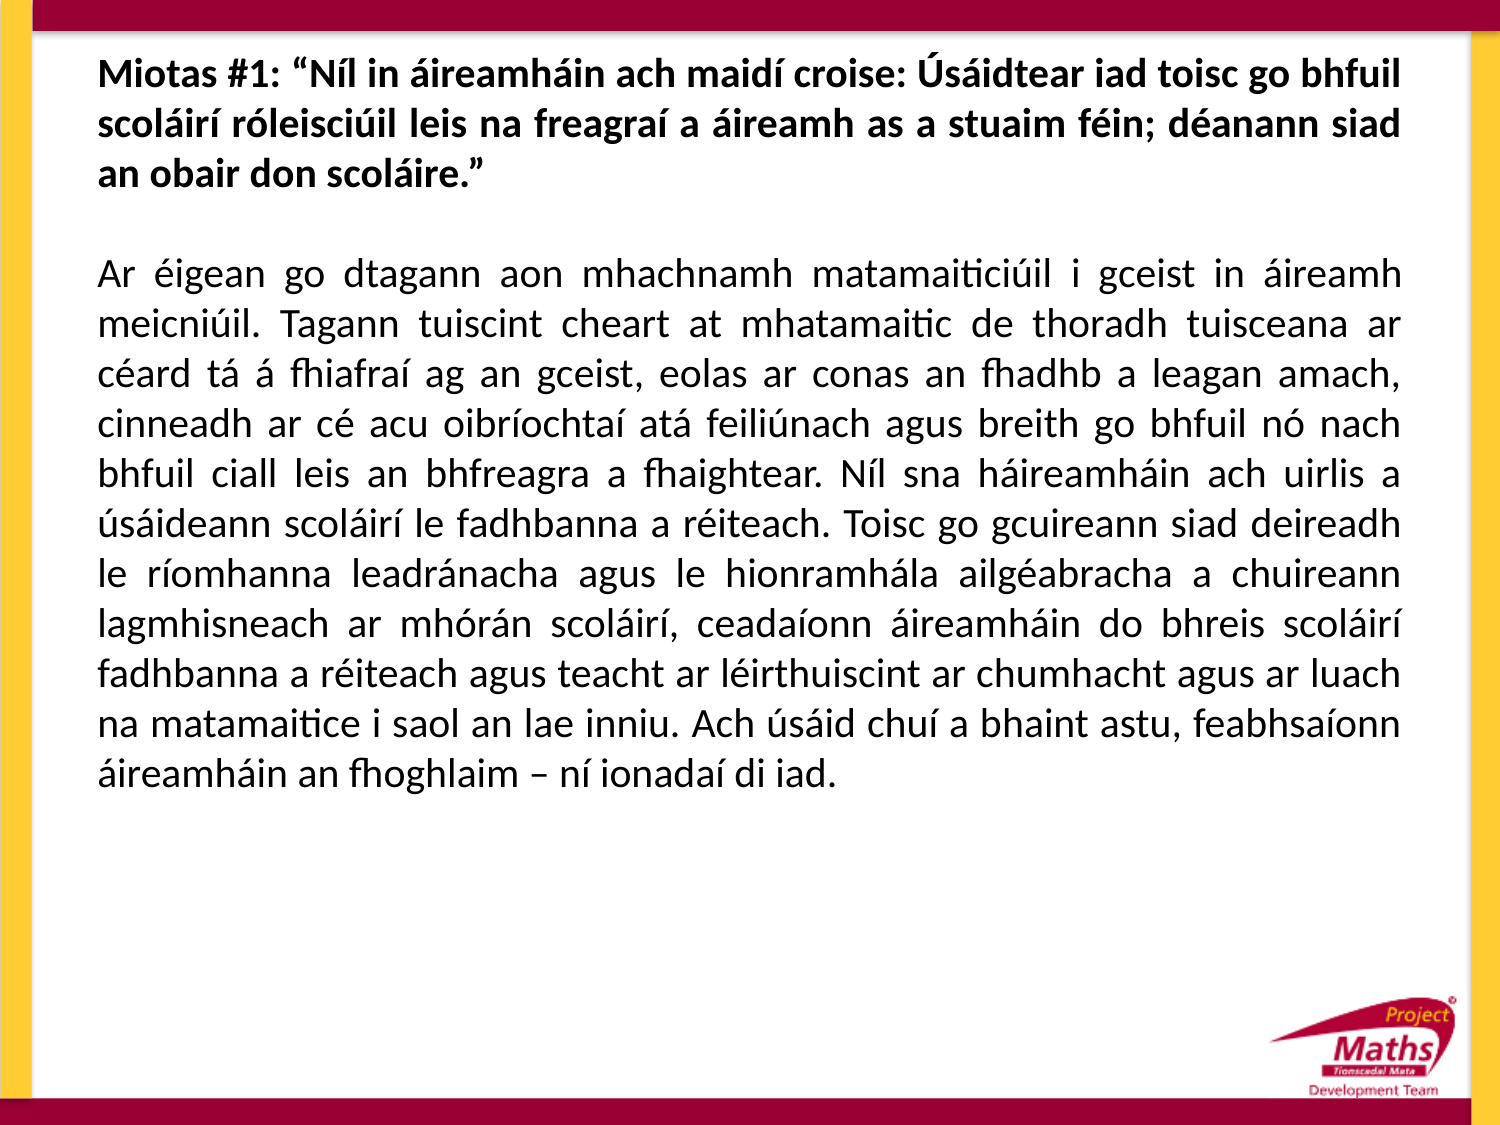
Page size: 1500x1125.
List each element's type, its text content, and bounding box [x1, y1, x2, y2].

text_box Miotas #1: “Níl in áireamháin ach maidí croise: Úsáidtear iad toisc go bhfuil scoláirí róleisciúil leis na freagraí a áireamh as a stuaim féin; déanann siad an obair don scoláire.” Ar éigean go dtagann aon mhachnamh matamaiticiúil i gceist in áireamh meicniúil. Tagann tuiscint cheart at mhatamaitic de thoradh tuisceana ar céard tá á fhiafraí ag an gceist, eolas ar conas an fhadhb a leagan amach, cinneadh ar cé acu oibríochtaí atá feiliúnach agus breith go bhfuil nó nach bhfuil ciall leis an bhfreagra a fhaightear. Níl sna háireamháin ach uirlis a úsáideann scoláirí le fadhbanna a réiteach. Toisc go gcuireann siad deireadh le ríomhanna leadránacha agus le hionramhála ailgéabracha a chuireann lagmhisneach ar mhórán scoláirí, ceadaíonn áireamháin do bhreis scoláirí fadhbanna a réiteach agus teacht ar léirthuiscint ar chumhacht agus ar luach na matamaitice i saol an lae inniu. Ach úsáid chuí a bhaint astu, feabhsaíonn áireamháin an fhoghlaim – ní ionadaí di iad. [82, 38, 1418, 804]
picture [1269, 987, 1466, 1098]
